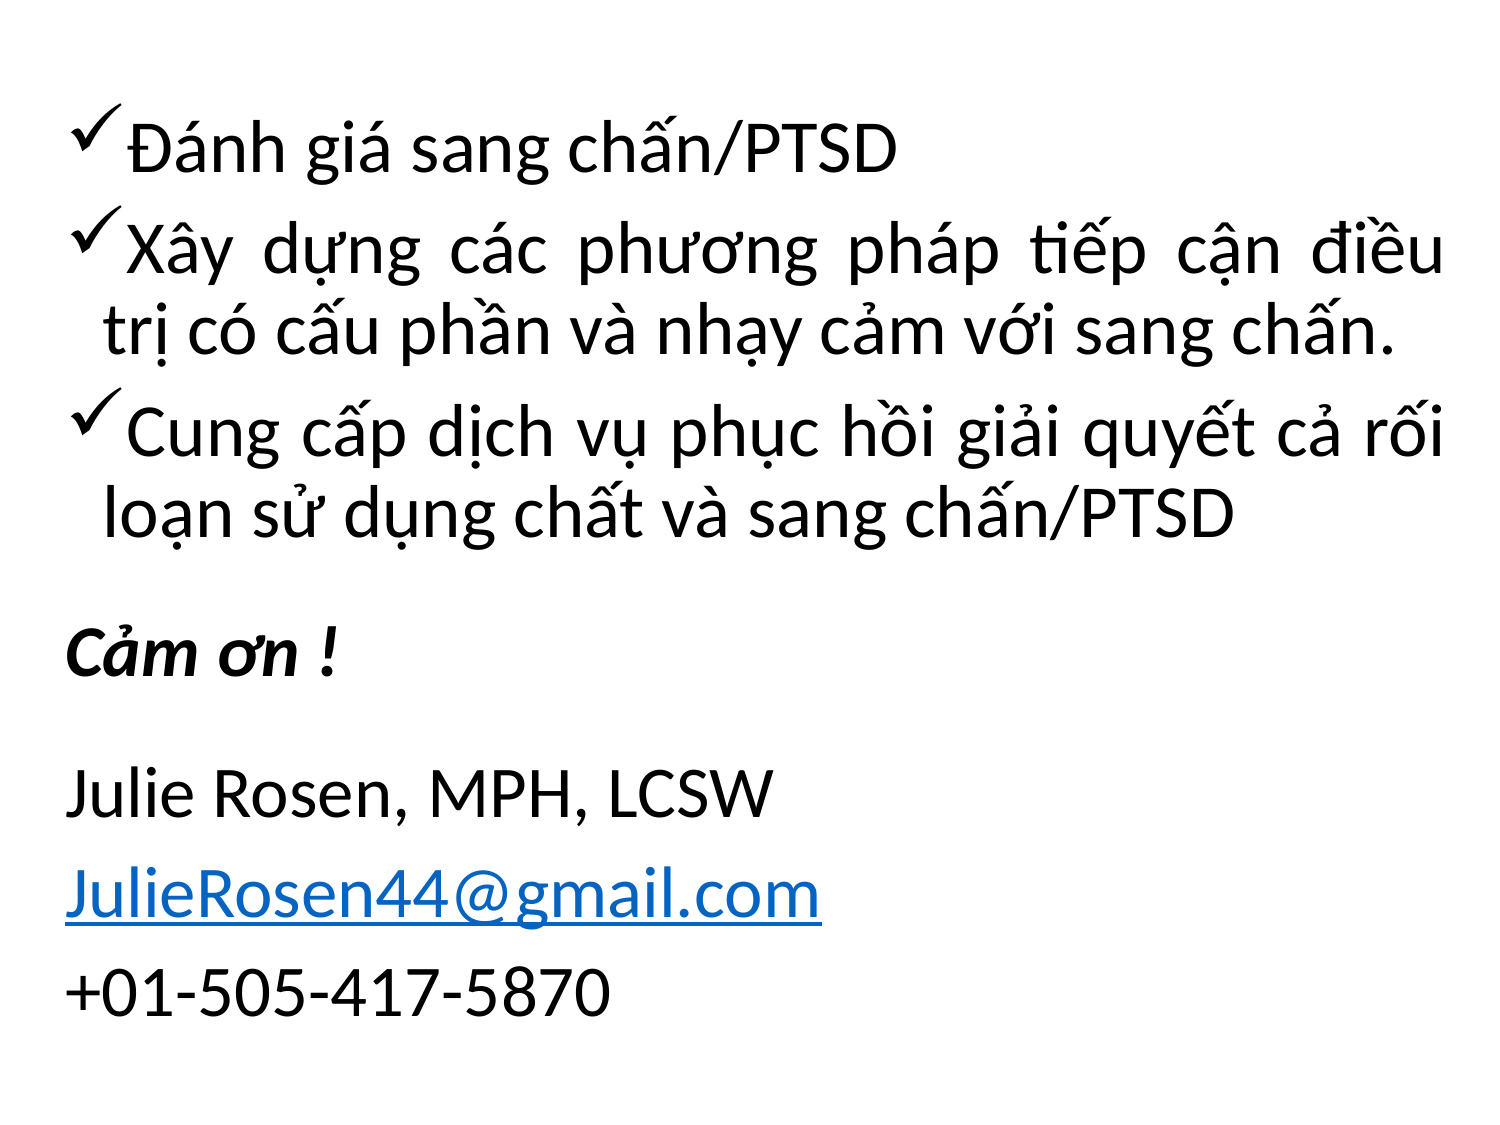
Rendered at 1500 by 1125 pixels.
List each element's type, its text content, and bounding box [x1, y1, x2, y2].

list Đánh giá sang chấn/PTSD Xây dựng các phương pháp tiếp cận điều trị có cấu phần và nhạy cảm với sang chấn. Cung cấp dịch vụ phục hồi giải quyết cả rối loạn sử dụng chất và sang chấn/PTSD Cảm ơn ! Julie Rosen, MPH, LCSW JulieRosen44@gmail.com +01-505-417-5870 [50, 99, 1463, 1125]
